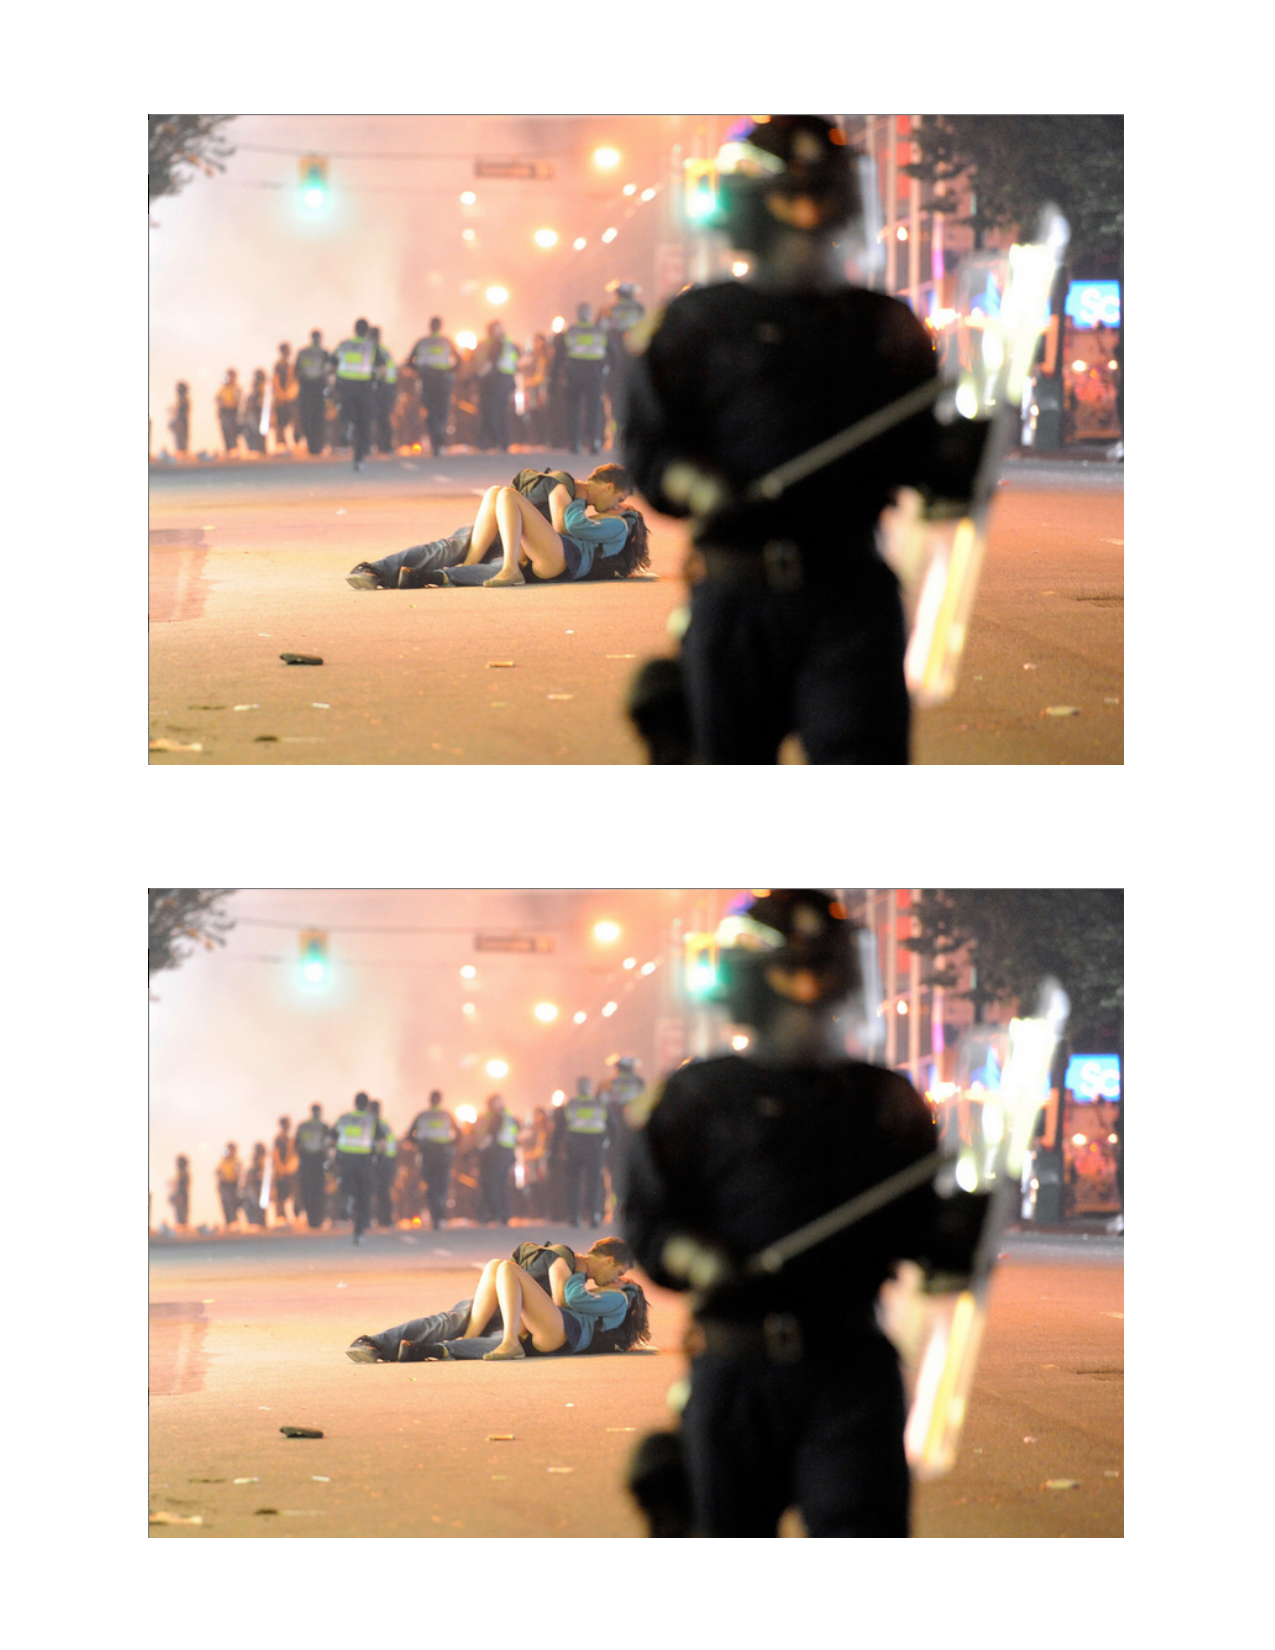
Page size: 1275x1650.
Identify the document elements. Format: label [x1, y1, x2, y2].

picture [148, 114, 1124, 765]
picture [148, 888, 1124, 1539]
